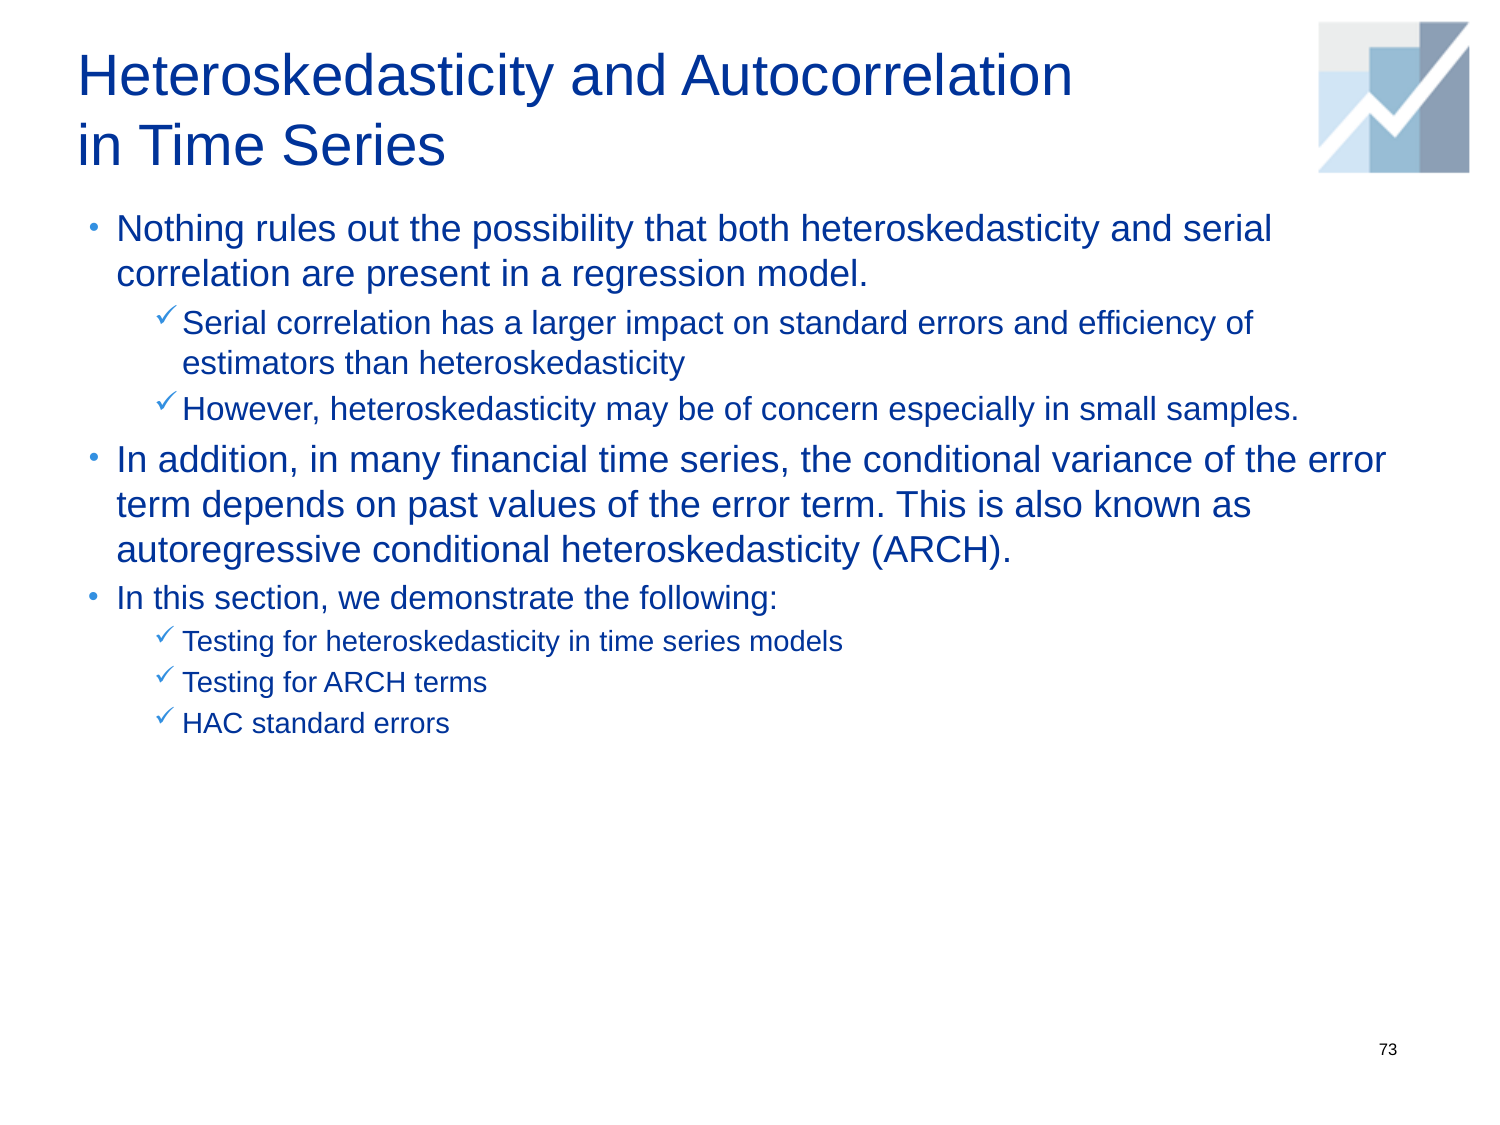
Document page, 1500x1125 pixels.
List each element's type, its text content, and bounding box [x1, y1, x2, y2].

title Heteroskedasticity and Autocorrelation in Time Series [62, 0, 1297, 185]
text_box Nothing rules out the possibility that both heteroskedasticity and serial correlation are present in a regression model. Serial correlation has a larger impact on standard errors and efficiency of estimators than heteroskedasticity However, heteroskedasticity may be of concern especially in small samples. In addition, in many financial time series, the conditional variance of the error term depends on past values of the error term. This is also known as autoregressive conditional heteroskedasticity (ARCH). In this section, we demonstrate the following: Testing for heteroskedasticity in time series models Testing for ARCH terms HAC standard errors [73, 196, 1425, 1011]
slide_number 73 [1262, 1015, 1413, 1067]
picture [1300, 11, 1479, 181]
